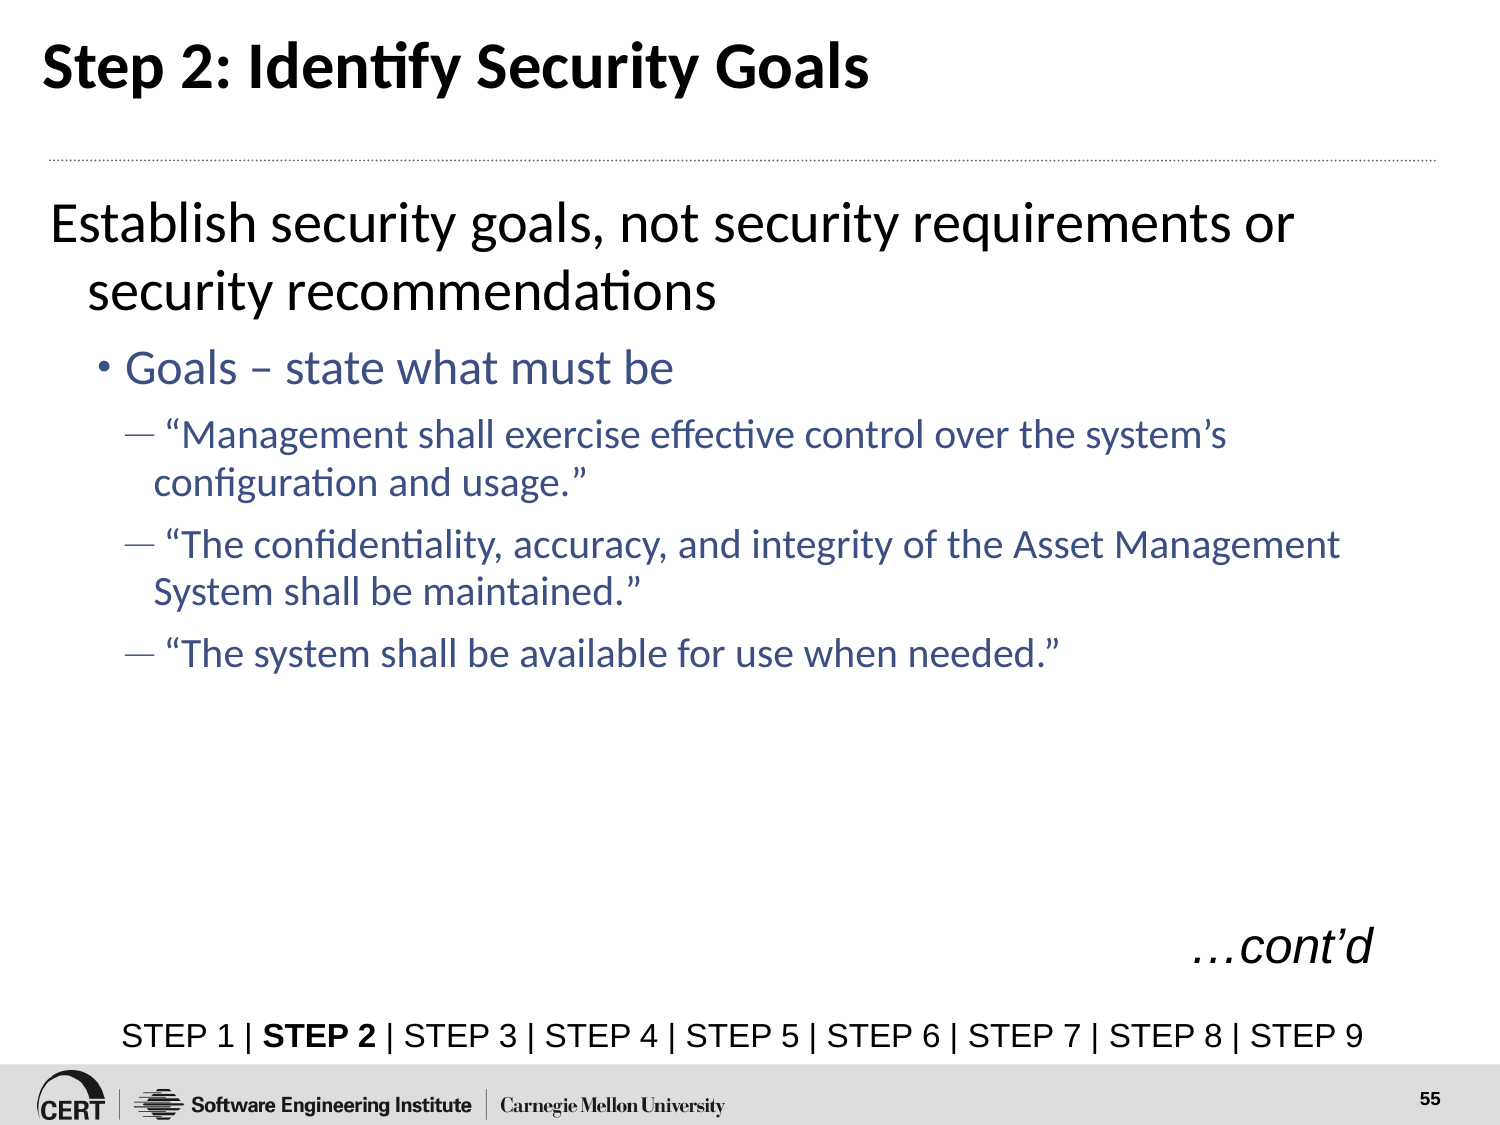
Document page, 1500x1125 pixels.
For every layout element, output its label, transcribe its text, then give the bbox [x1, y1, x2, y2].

title Step 2: Identify Security Goals [42, 37, 1434, 155]
picture [37, 1069, 725, 1122]
text_box STEP 1 | STEP 2 | STEP 3 | STEP 4 | STEP 5 | STEP 6 | STEP 7 | STEP 8 | STEP 9 [49, 1014, 1437, 1068]
list Establish security goals, not security requirements or security recommendations Goals – state what must be “Management shall exercise effective control over the system’s configuration and usage.” “The confidentiality, accuracy, and integrity of the Asset Management System shall be maintained.” “The system shall be available for use when needed.” [49, 187, 1438, 1001]
text_box …cont’d [1175, 924, 1438, 980]
